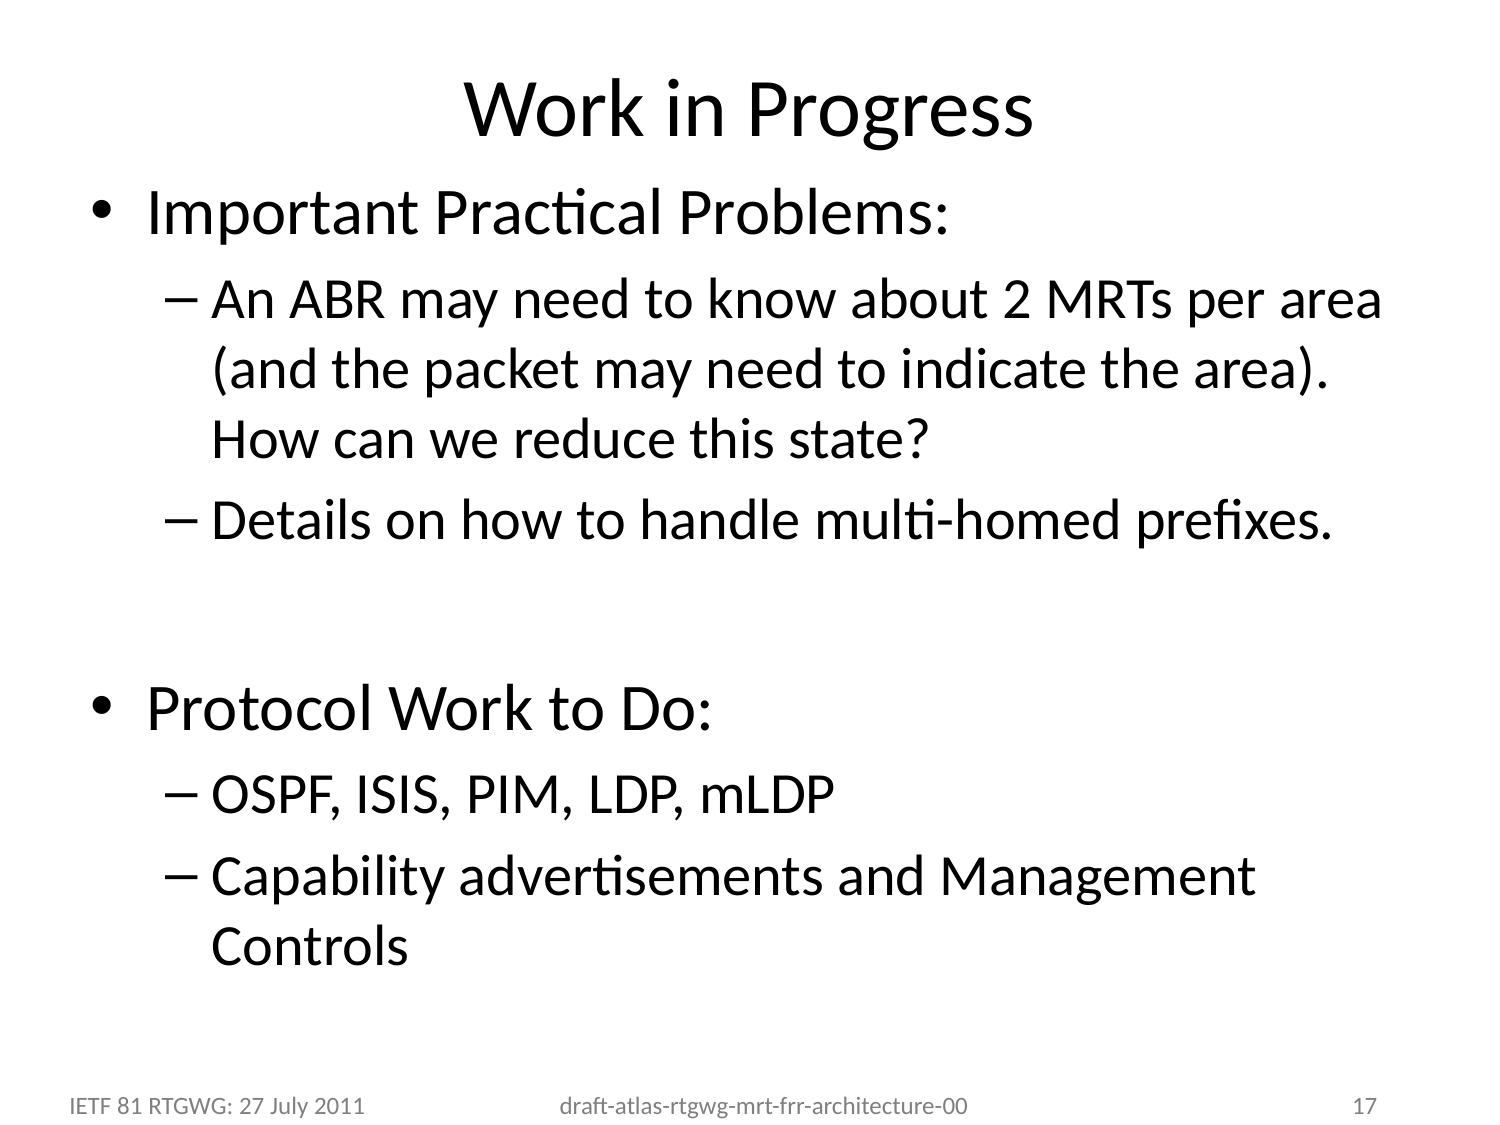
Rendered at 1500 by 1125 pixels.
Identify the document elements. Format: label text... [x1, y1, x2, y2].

list Important Practical Problems: An ABR may need to know about 2 MRTs per area (and the packet may need to indicate the area). How can we reduce this state? Details on how to handle multi-homed prefixes. Protocol Work to Do: OSPF, ISIS, PIM, LDP, mLDP Capability advertisements and Management Controls [75, 160, 1425, 1005]
title Work in Progress [75, 45, 1425, 160]
